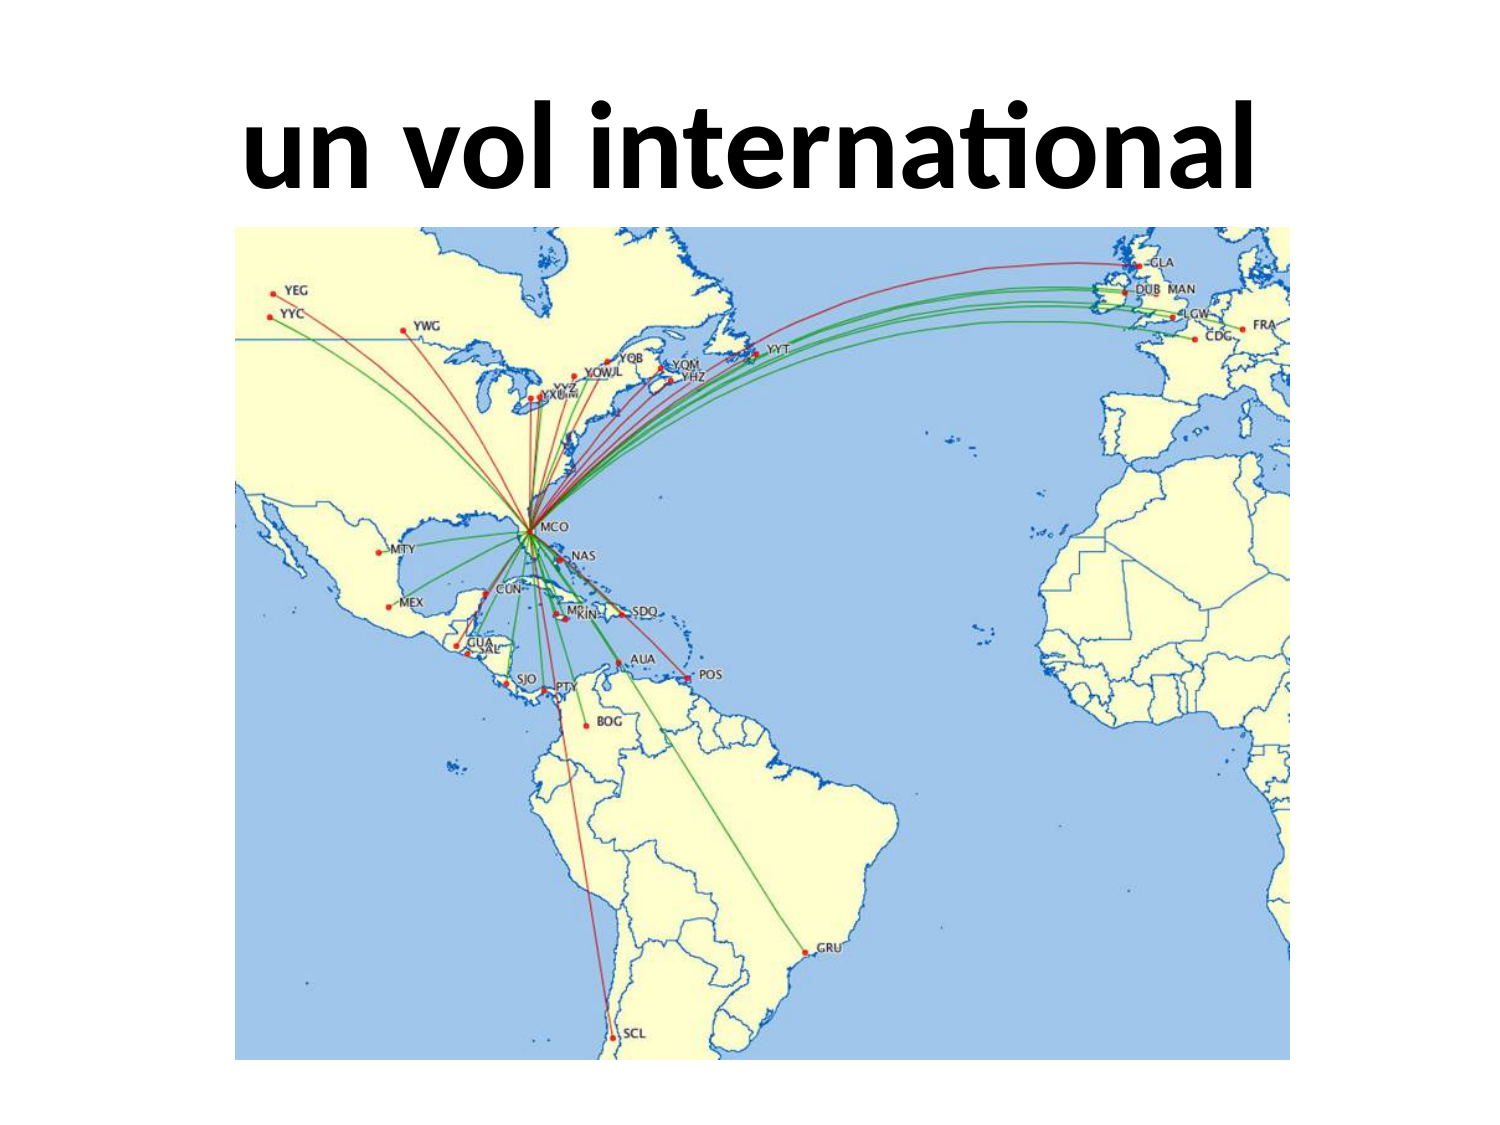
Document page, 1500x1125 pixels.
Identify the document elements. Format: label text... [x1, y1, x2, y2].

title un vol international [75, 45, 1425, 233]
picture [235, 226, 1290, 1060]
